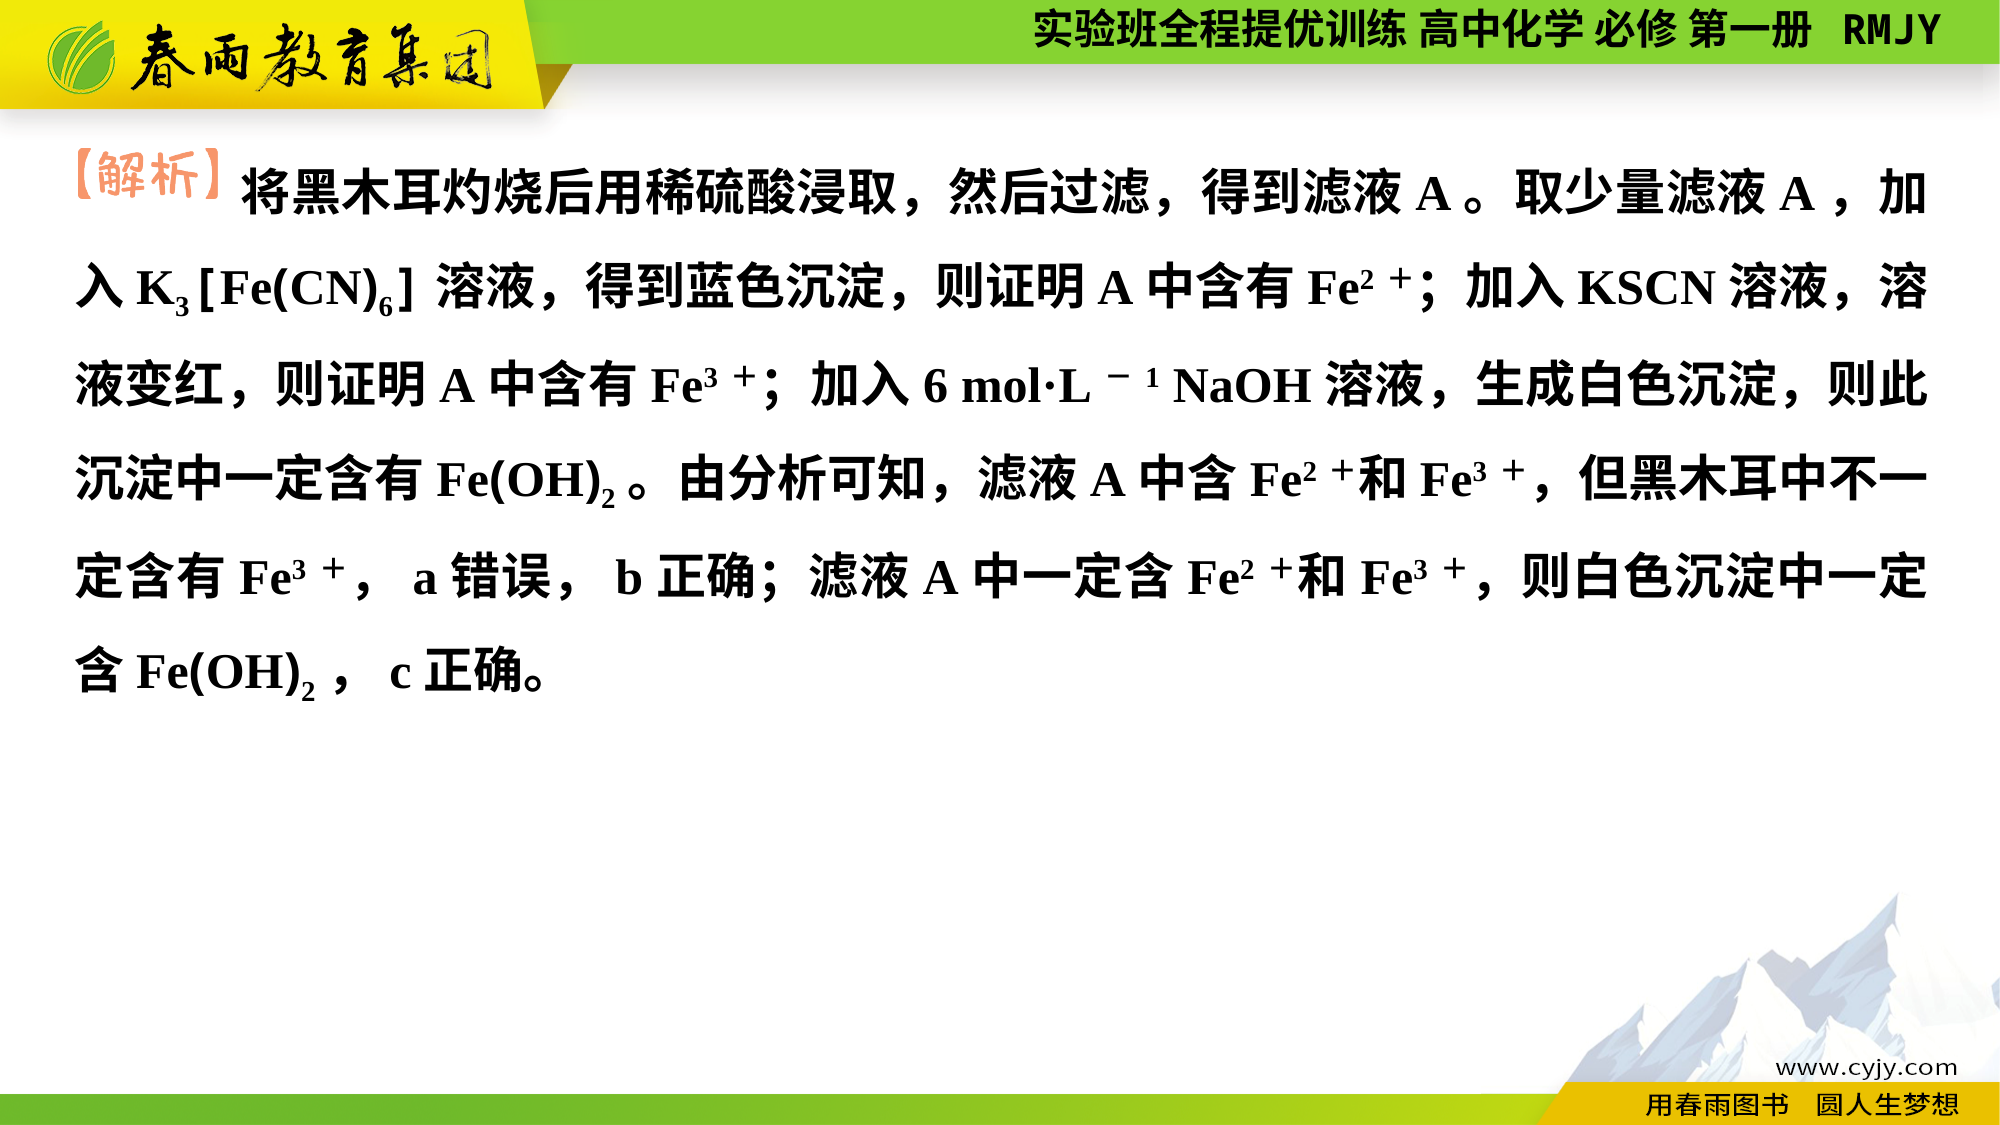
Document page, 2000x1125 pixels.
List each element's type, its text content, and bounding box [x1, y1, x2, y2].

list 将黑木耳灼烧后用稀硫酸浸取，然后过滤，得到滤液A。取少量滤液A，加入K3[Fe(CN)6]溶液，得到蓝色沉淀，则证明A中含有Fe2＋；加入KSCN溶液，溶液变红，则证明A中含有Fe3＋；加入6 mol·L－1 NaOH溶液，生成白色沉淀，则此沉淀中一定含有Fe(OH)2。由分析可知，滤液A中含Fe2＋和Fe3＋，但黑木耳中不一定含有Fe3＋，a错误，b正确；滤液A中一定含Fe2＋和Fe3＋，则白色沉淀中一定含Fe(OH)2，c正确。 [59, 122, 1944, 683]
picture [0, 0, 2000, 1125]
